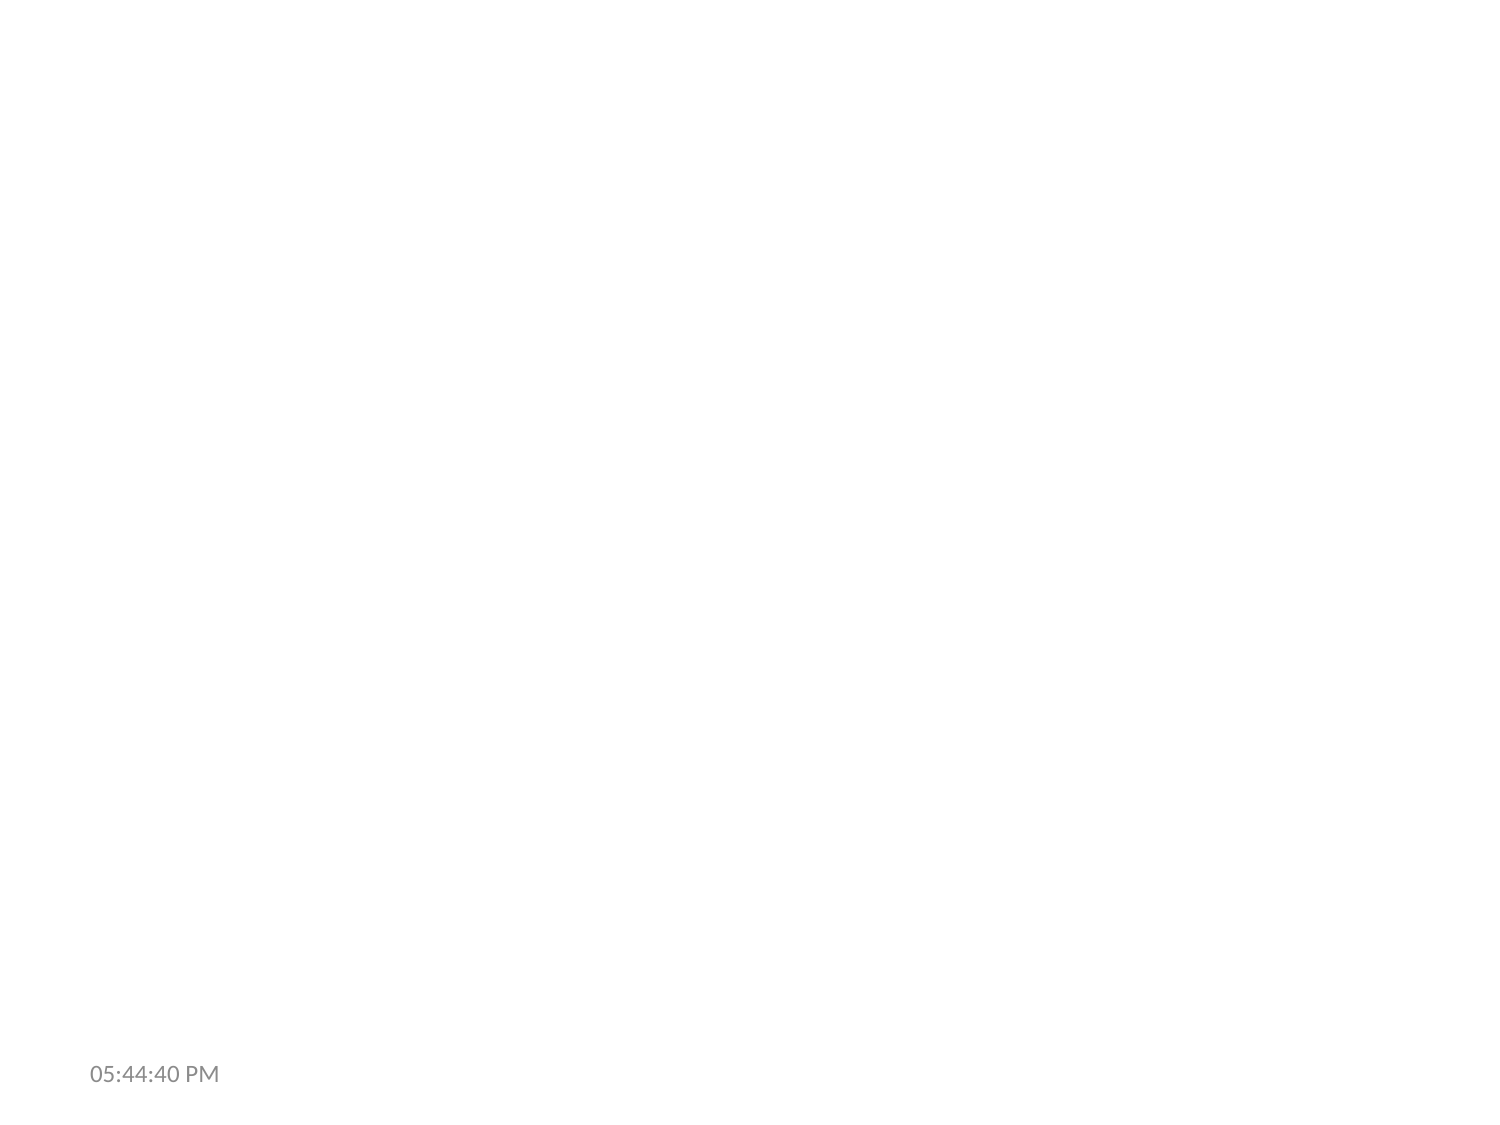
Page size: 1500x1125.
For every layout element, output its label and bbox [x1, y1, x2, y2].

slide_number [75, 1042, 425, 1103]
